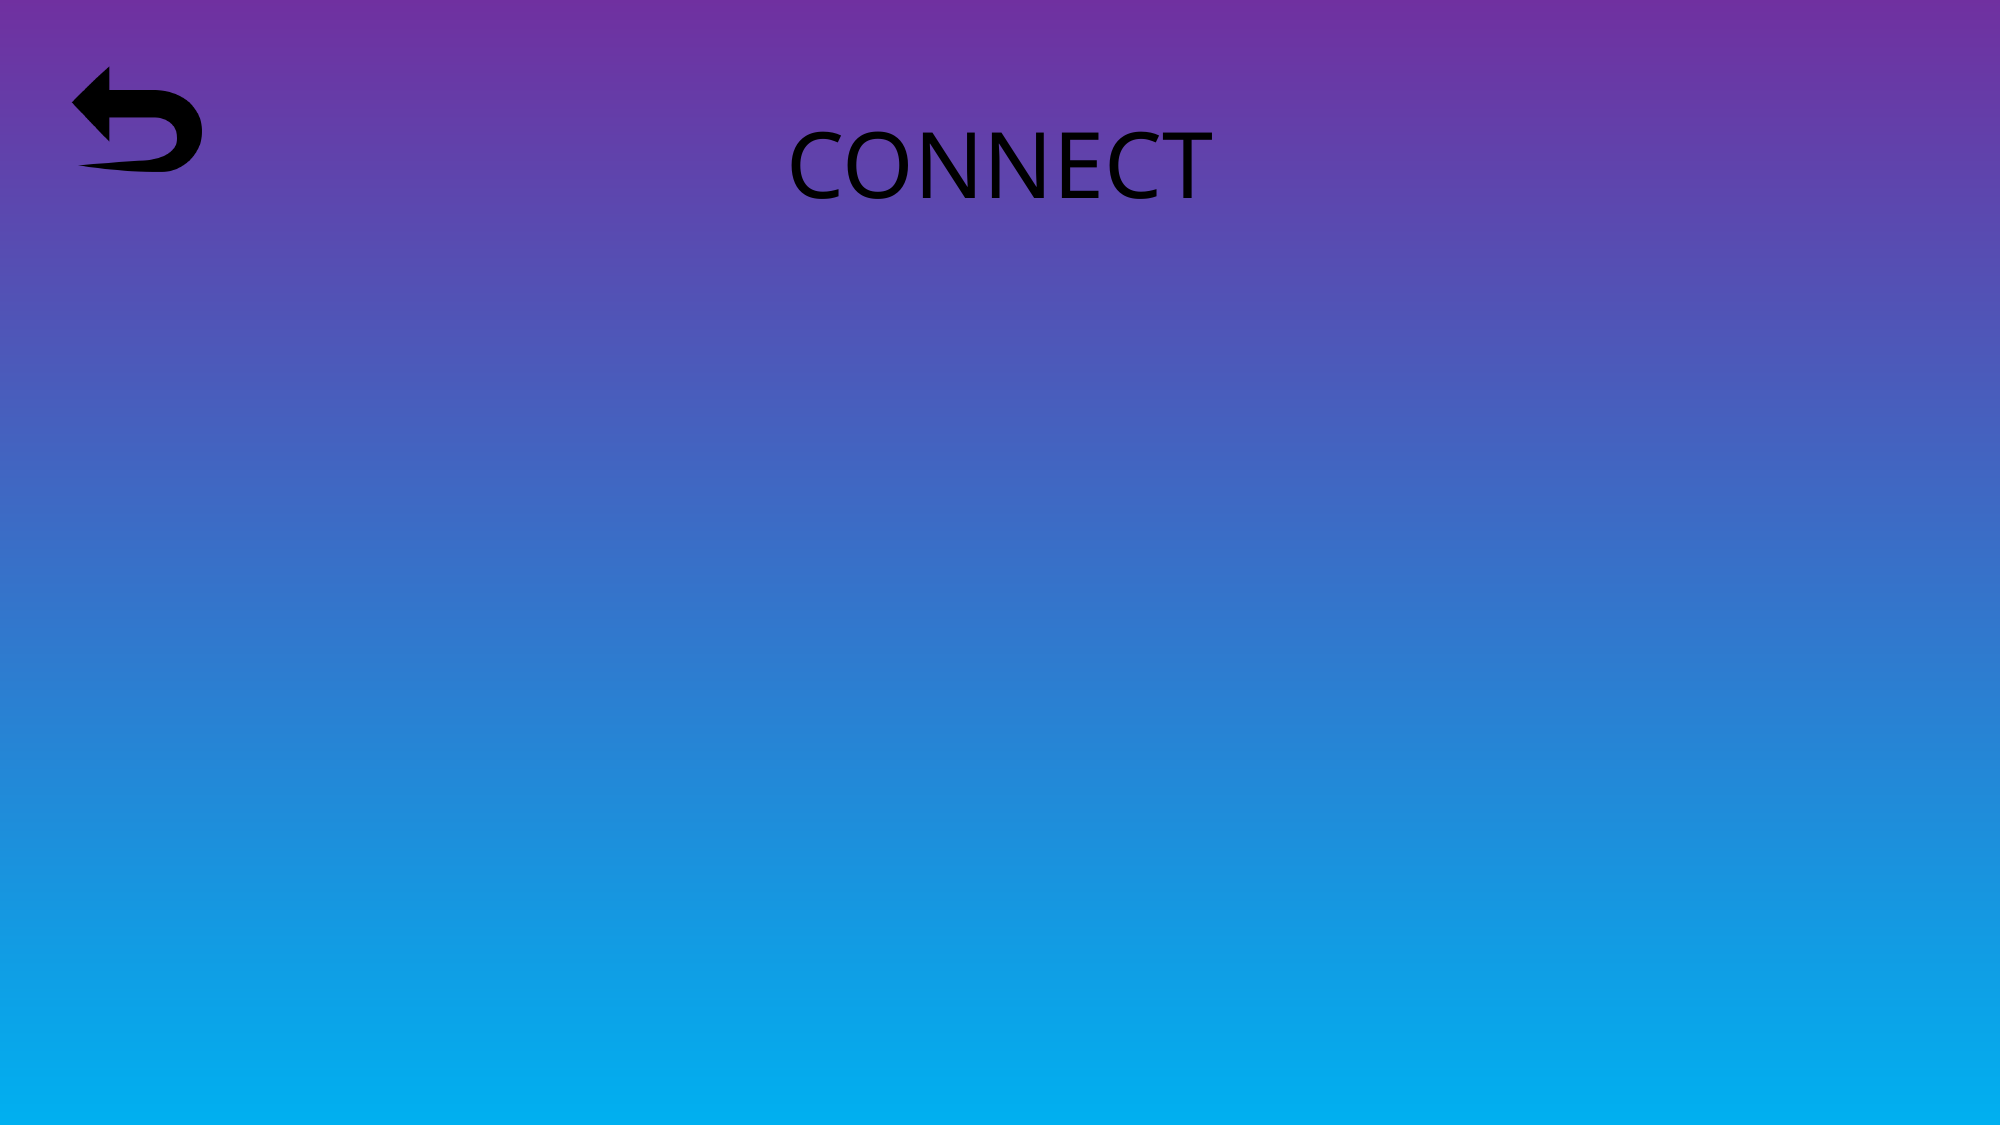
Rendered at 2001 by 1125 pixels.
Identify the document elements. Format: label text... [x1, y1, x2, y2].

title CONNECT [137, 59, 1863, 278]
picture [62, 44, 213, 195]
